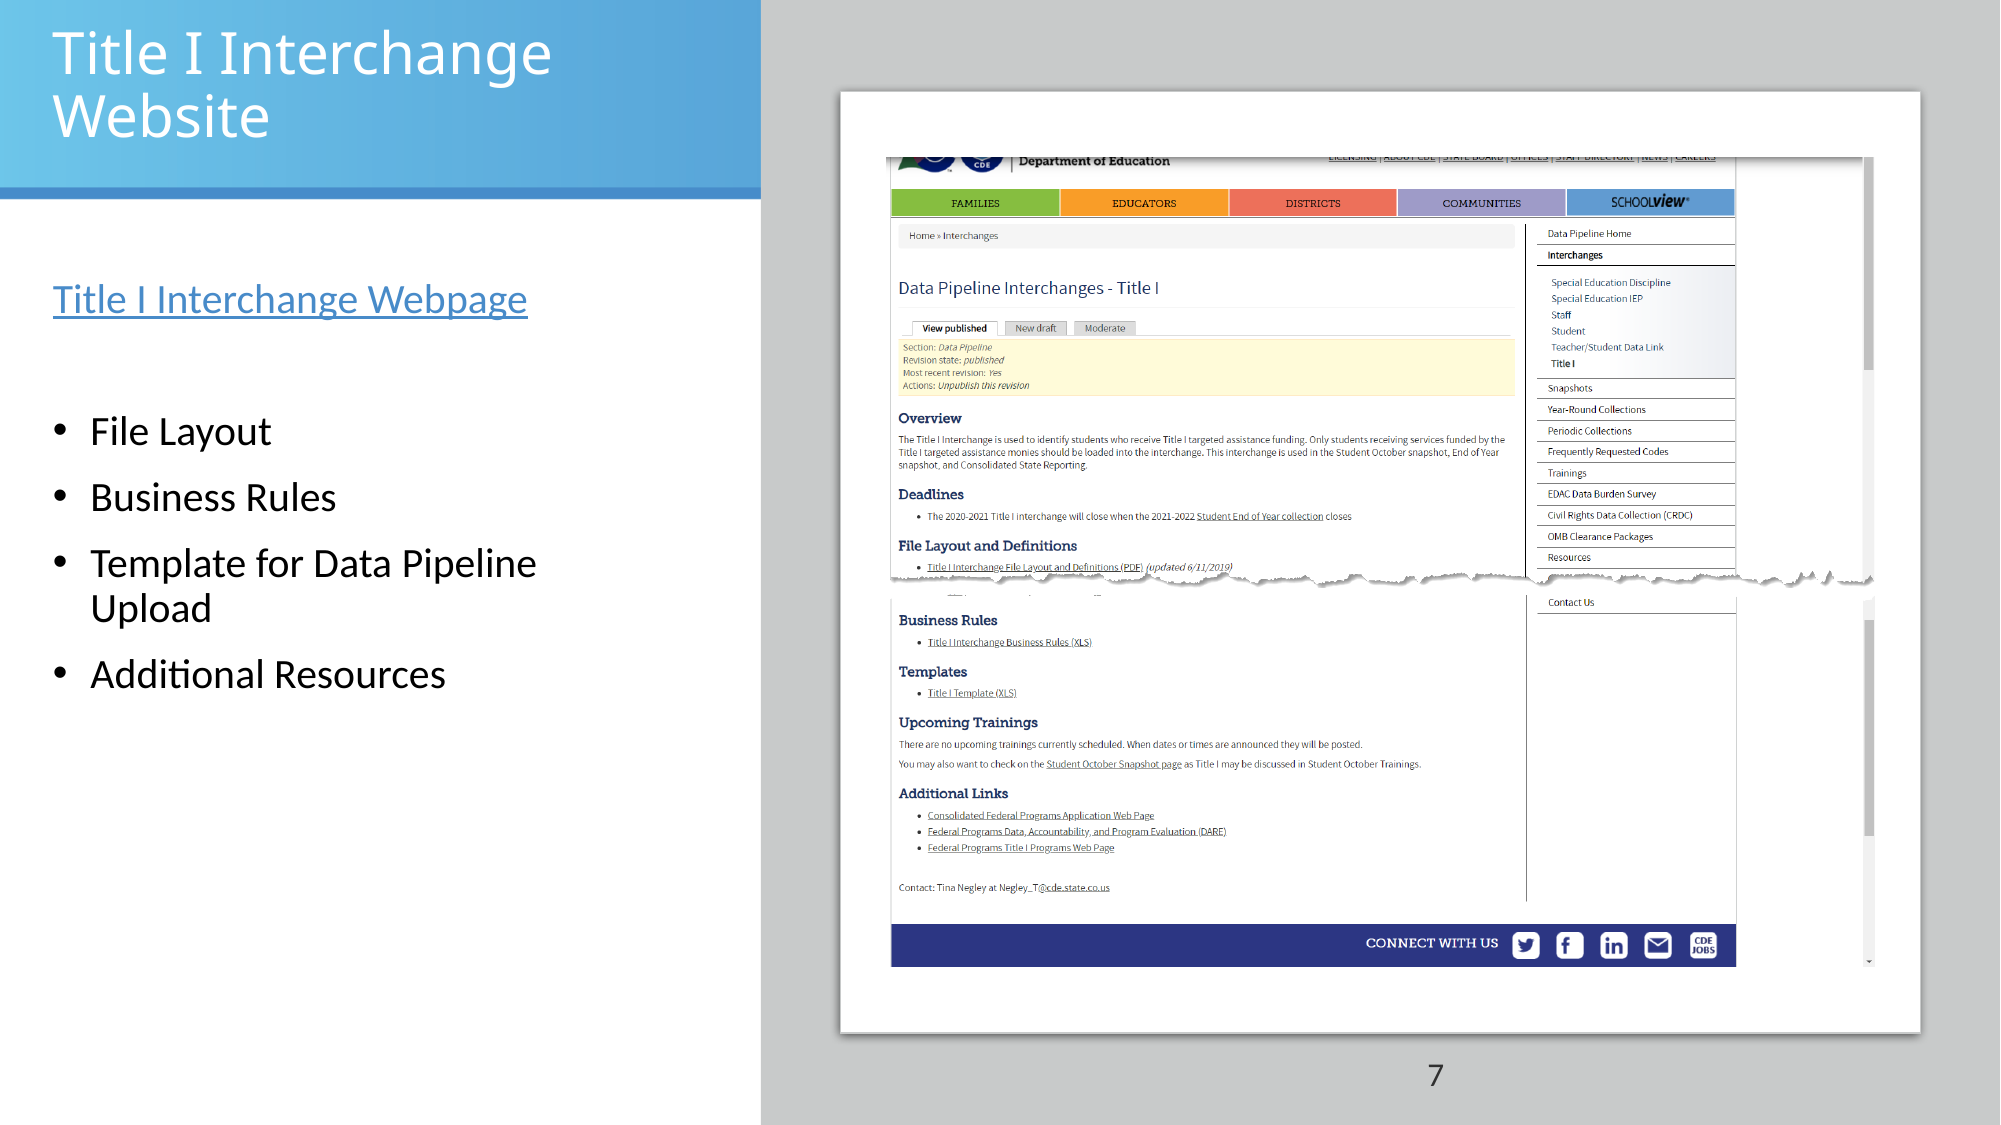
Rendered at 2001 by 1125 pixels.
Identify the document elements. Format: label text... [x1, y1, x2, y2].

text_box [839, 90, 1922, 1034]
picture [0, 0, 760, 200]
text_box [760, 0, 2000, 1125]
title Title I Interchange Website [52, 24, 628, 277]
list Title I Interchange Webpage File Layout Business Rules Template for Data Pipeline Upload Additional Resources [52, 277, 628, 899]
slide_number 7 [1412, 1042, 1863, 1103]
picture [886, 157, 1875, 968]
